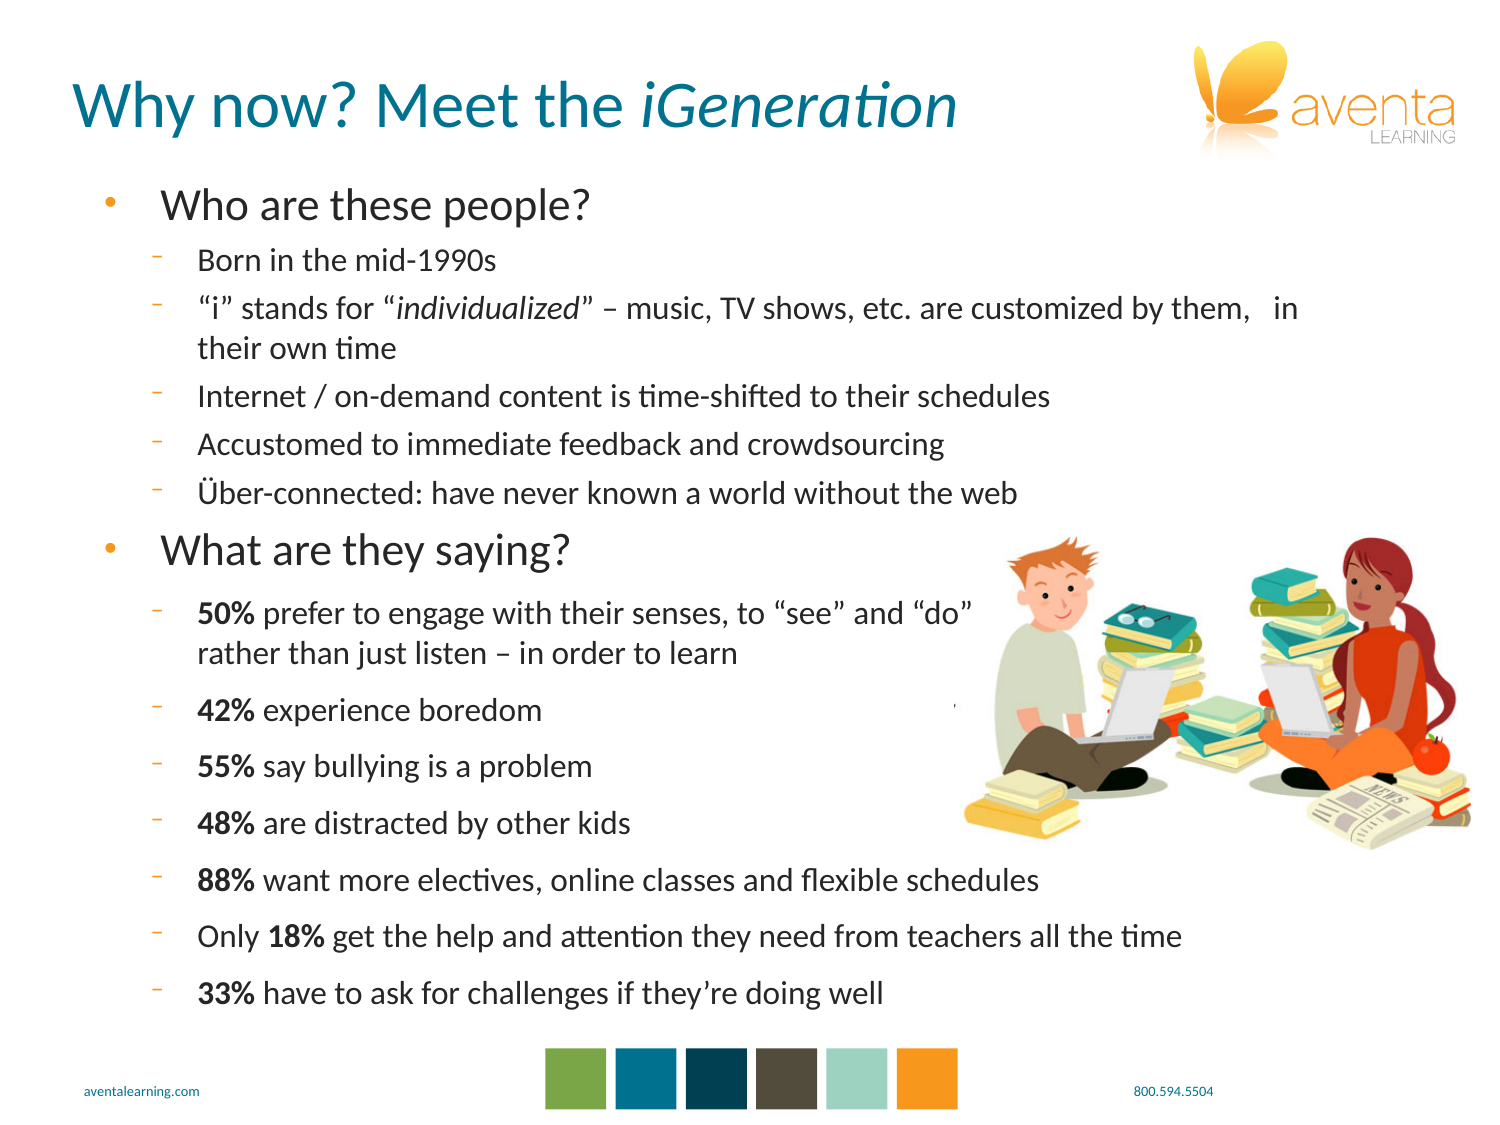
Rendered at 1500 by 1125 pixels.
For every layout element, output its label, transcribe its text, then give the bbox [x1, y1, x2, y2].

picture [1173, 1088, 1180, 1096]
title Why now? Meet the iGeneration [57, 26, 1168, 176]
list Who are these people? Born in the mid-1990s “i” stands for “individualized” – music, TV shows, etc. are customized by them, in their own time Internet / on-demand content is time-shifted to their schedules Accustomed to immediate feedback and crowdsourcing Über-connected: have never known a world without the web What are they saying? 50% prefer to engage with their senses, to “see” and “do” rather than just listen – in order to learn 42% experience boredom 55% say bullying is a problem 48% are distracted by other kids 88% want more electives, online classes and flexible schedules Only 18% get the help and attention they need from teachers all the time 33% have to ask for challenges if they’re doing well [88, 166, 1319, 1003]
picture [105, 1089, 111, 1096]
picture [98, 1089, 104, 1096]
picture [1167, 1087, 1172, 1096]
picture [1192, 41, 1455, 206]
picture [189, 1089, 199, 1096]
picture [1134, 1086, 1138, 1096]
picture [953, 536, 1471, 850]
picture [1202, 1087, 1210, 1094]
